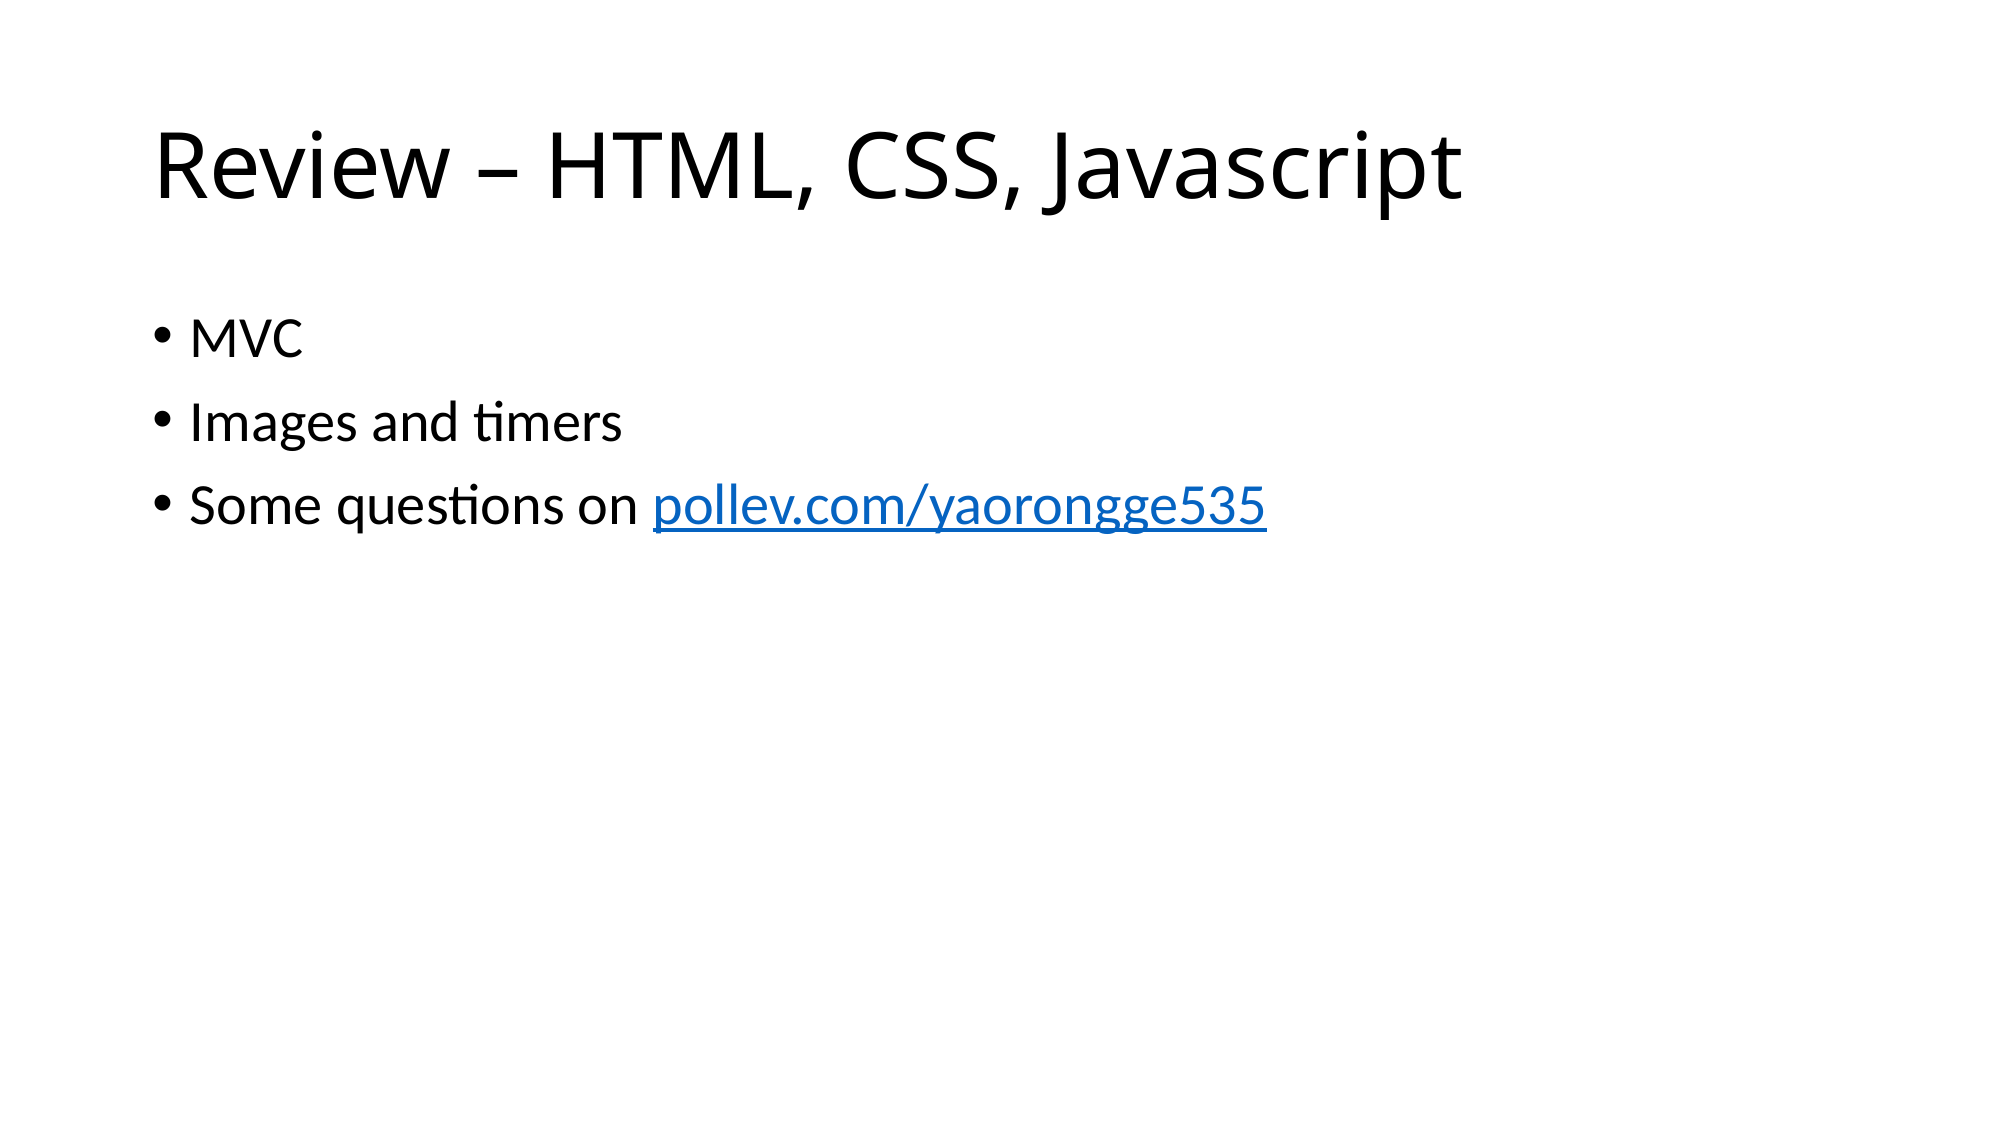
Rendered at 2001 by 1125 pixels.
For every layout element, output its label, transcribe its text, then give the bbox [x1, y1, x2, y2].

title Review – HTML, CSS, Javascript [137, 59, 1863, 278]
list MVC Images and timers Some questions on pollev.com/yaorongge535 [137, 299, 1863, 1014]
